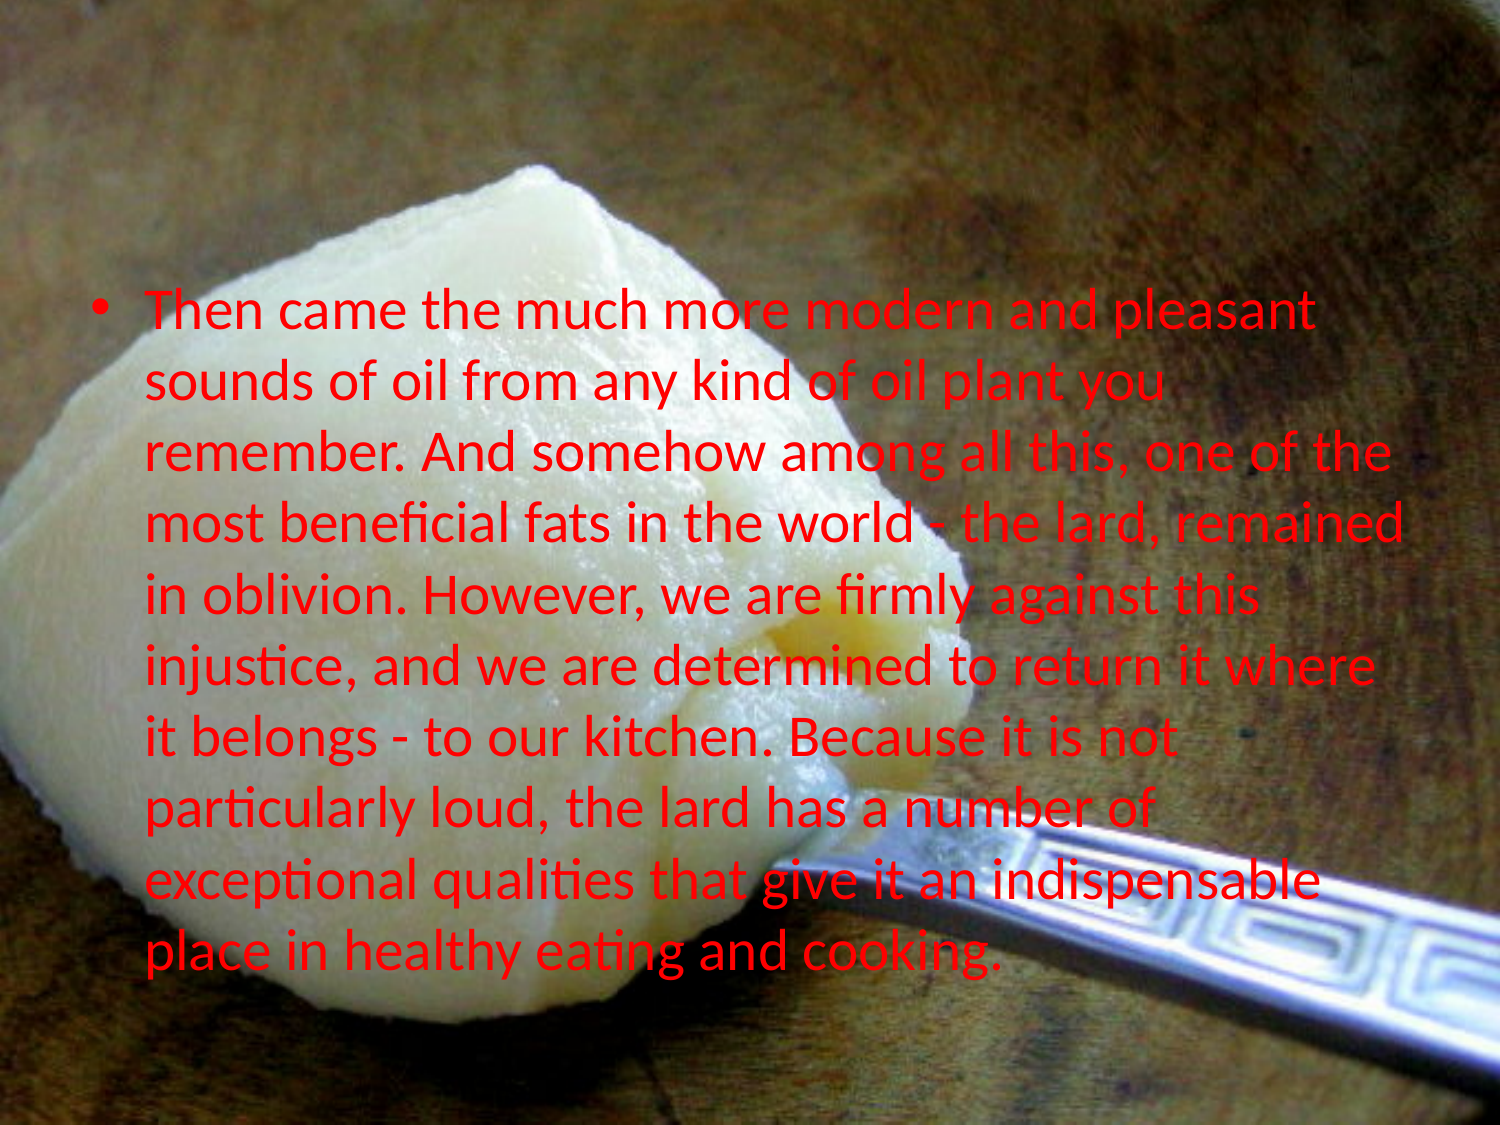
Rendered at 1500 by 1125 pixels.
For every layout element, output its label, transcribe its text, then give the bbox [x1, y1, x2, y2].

list Then came the much more modern and pleasant sounds of oil from any kind of oil plant you remember. And somehow among all this, one of the most beneficial fats in the world - the lard, remained in oblivion. However, we are firmly against this injustice, and we are determined to return it where it belongs - to our kitchen. Because it is not particularly loud, the lard has a number of exceptional qualities that give it an indispensable place in healthy eating and cooking. [75, 262, 1425, 1005]
picture [0, 0, 1500, 1125]
